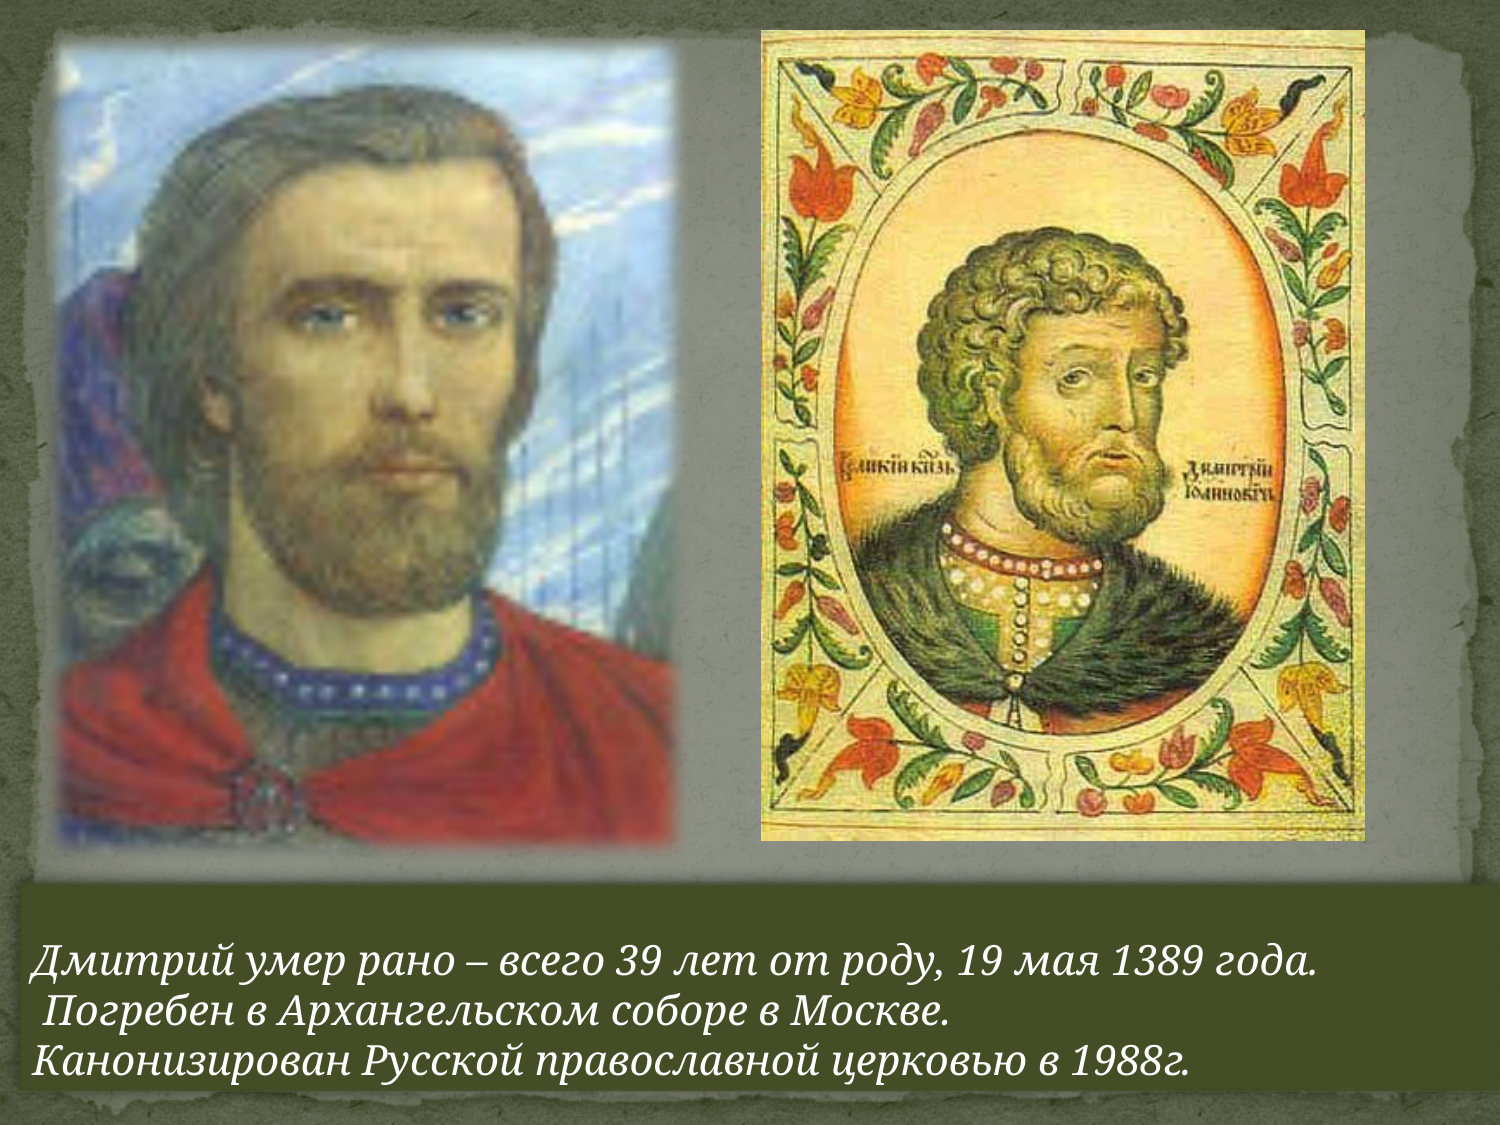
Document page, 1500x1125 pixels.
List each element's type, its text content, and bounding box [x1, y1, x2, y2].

picture [42, 31, 691, 862]
text_box Дмитрий умер рано – всего 39 лет от роду, 19 мая 1389 года. Погребен в Архангельском соборе в Москве. Канонизирован Русской православной церковью в 1988г. [18, 882, 1500, 1093]
picture [761, 30, 1365, 841]
